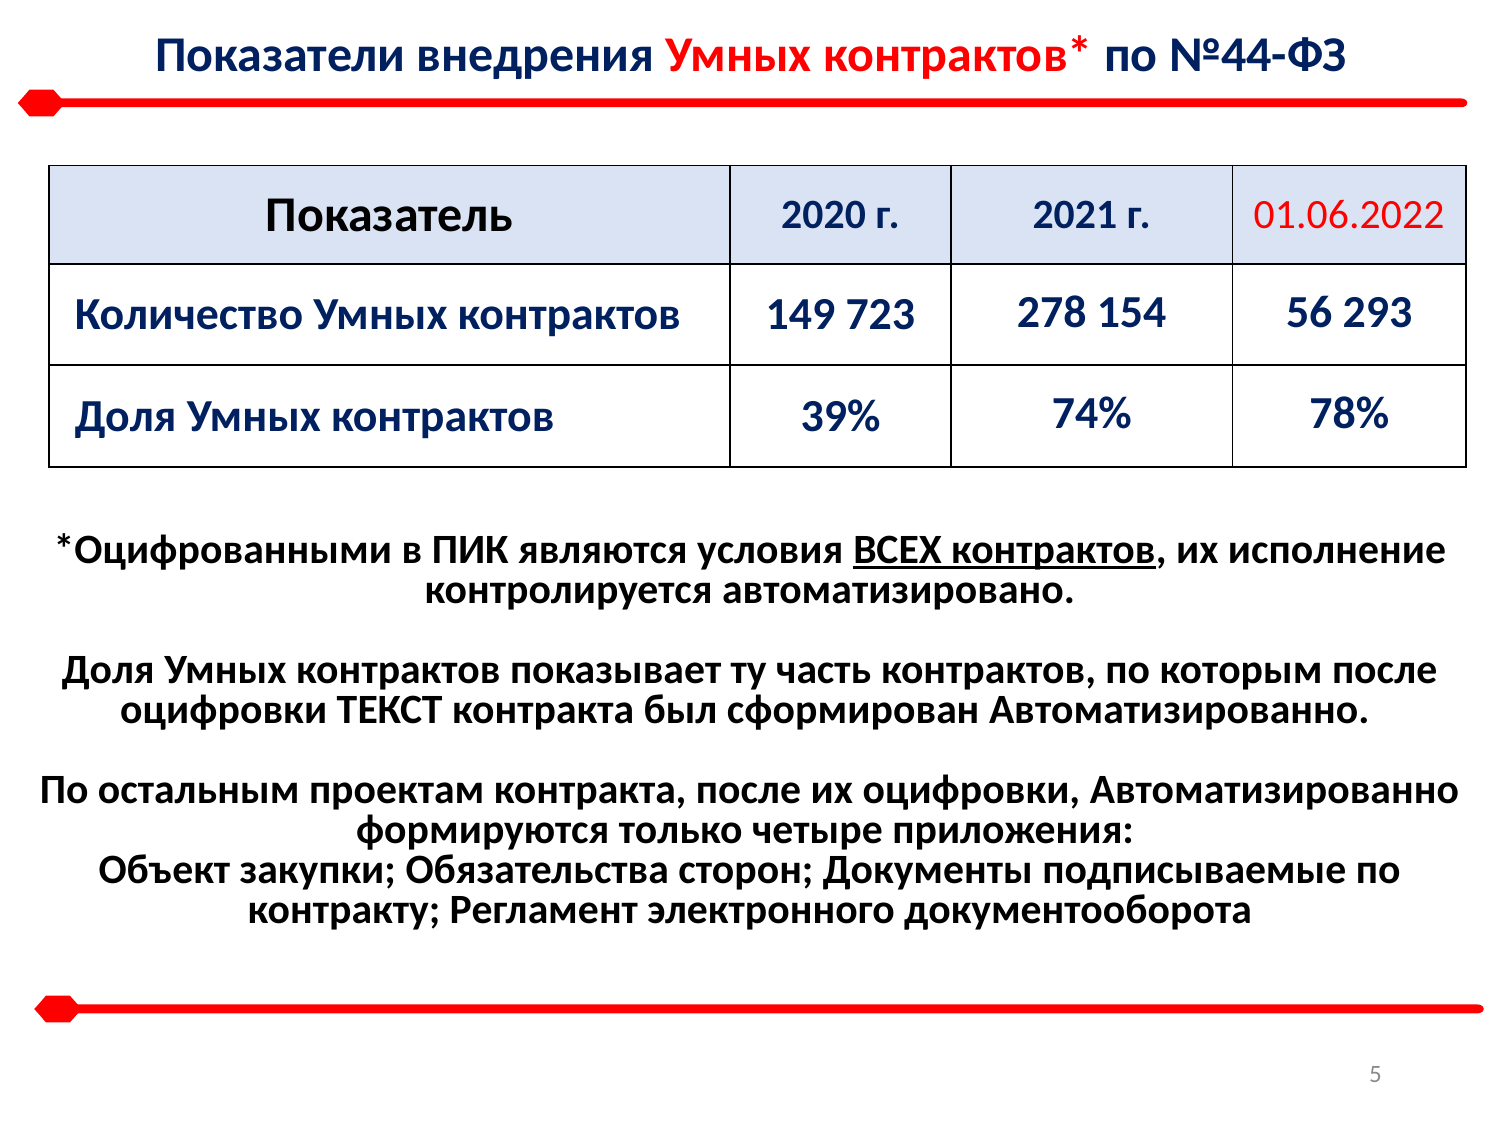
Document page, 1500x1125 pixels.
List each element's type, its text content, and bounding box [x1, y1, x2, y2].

table_cell 74% [952, 366, 1232, 466]
table_cell 39% [731, 366, 950, 466]
table_header 2021 г. [952, 166, 1232, 263]
slide_number 5 [1059, 1042, 1397, 1103]
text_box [17, 89, 1468, 117]
table_cell 78% [1233, 366, 1465, 466]
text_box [34, 995, 1484, 1023]
table_cell 149 723 [731, 265, 950, 364]
table_cell Количество Умных контрактов [50, 265, 729, 364]
table_cell 278 154 [952, 265, 1232, 364]
table_header Показатель [50, 166, 729, 263]
table_cell Доля Умных контрактов [50, 366, 729, 466]
table_header 01.06.2022 [1233, 166, 1465, 263]
table_cell 56 293 [1233, 265, 1465, 364]
text_box Показатели внедрения Умных контрактов* по №44-ФЗ [46, 29, 1456, 86]
text_box *Оцифрованными в ПИК являются условия ВСЕХ контрактов, их исполнение контролируется автоматизировано. Доля Умных контрактов показывает ту часть контрактов, по которым после оцифровки ТЕКСТ контракта был сформирован Автоматизированно. По остальным проектам контракта, после их оцифровки, Автоматизированно формируются только четыре приложения: Объект закупки; Обязательства сторон; Документы подписываемые по контракту; Регламент электронного документооборота [22, 503, 1478, 960]
table_header 2020 г. [731, 166, 950, 263]
